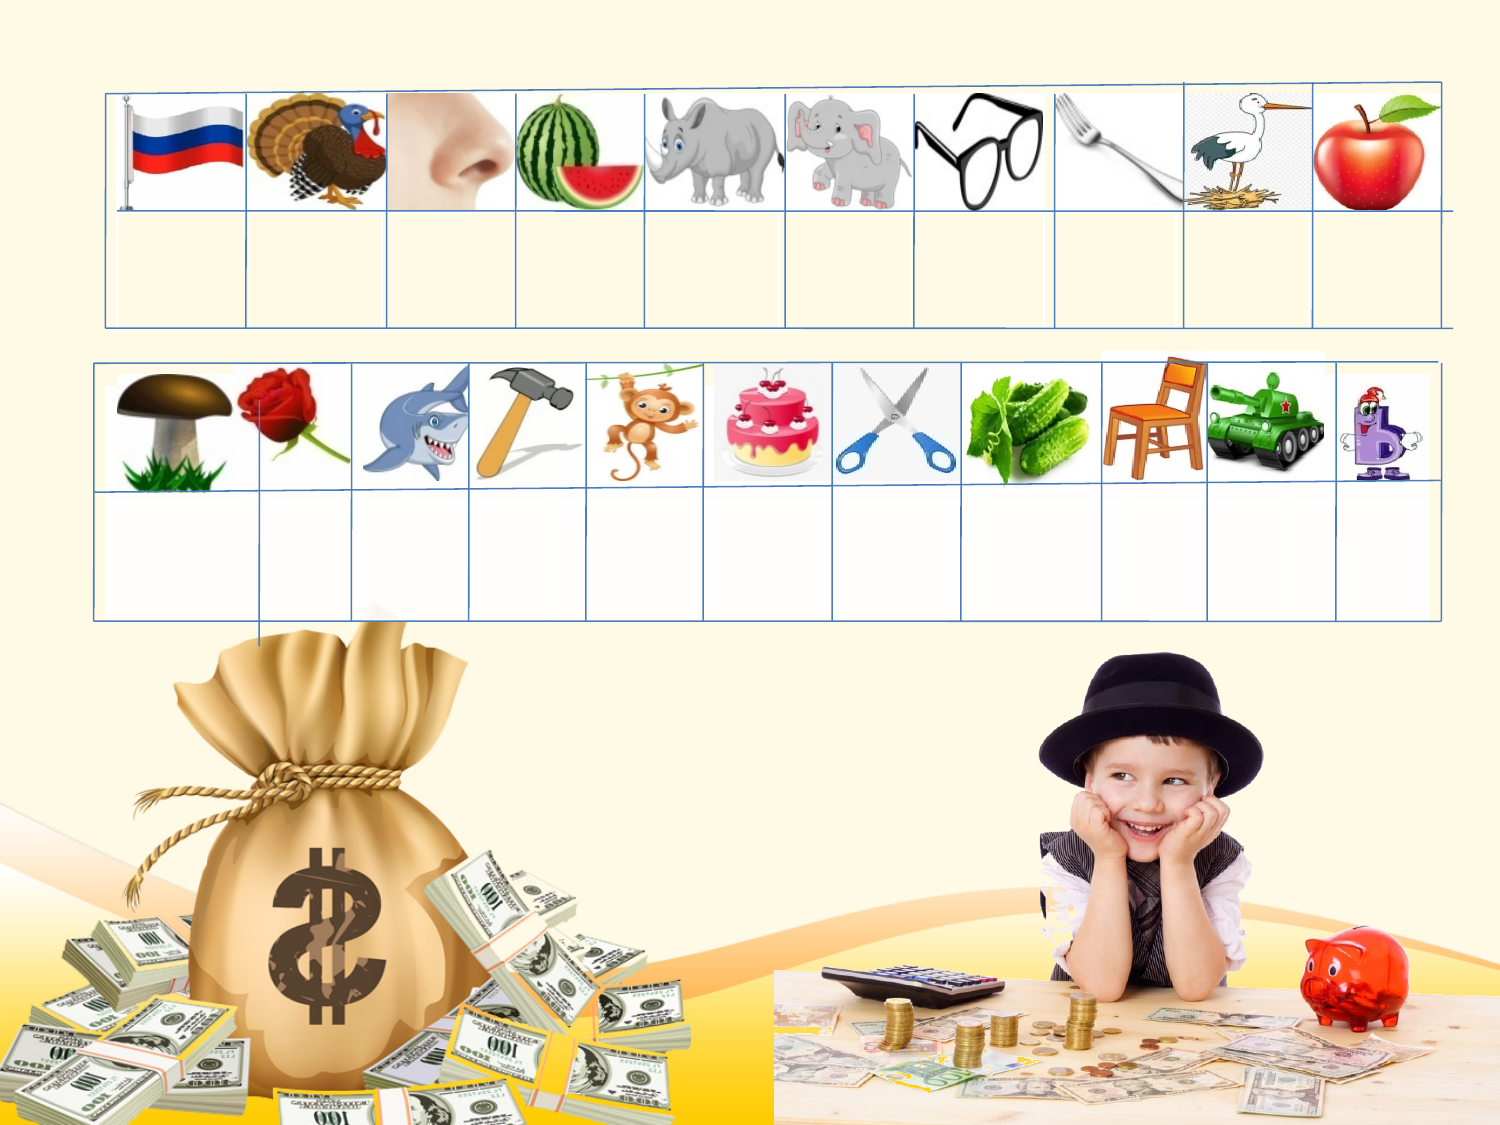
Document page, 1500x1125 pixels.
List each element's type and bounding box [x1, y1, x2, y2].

picture [0, 493, 1500, 1125]
picture [0, 0, 1500, 491]
text_box [93, 480, 1442, 493]
text_box [105, 81, 1442, 94]
